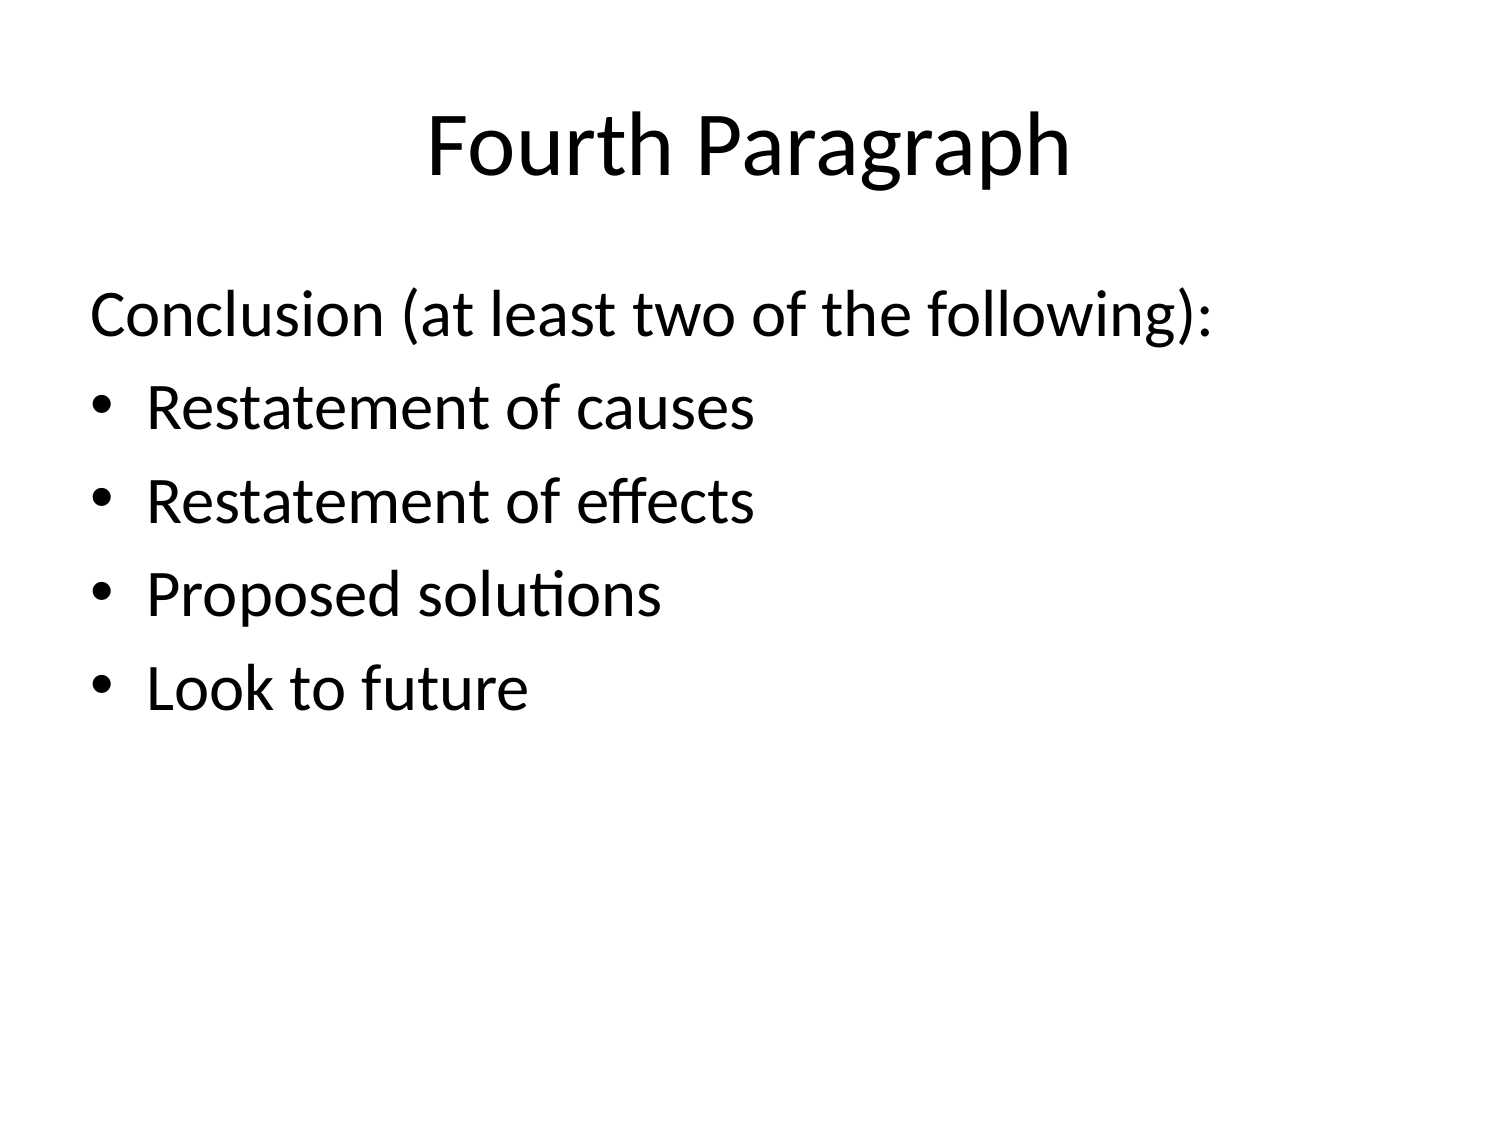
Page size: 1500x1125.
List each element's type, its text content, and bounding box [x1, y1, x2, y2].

list Conclusion (at least two of the following): Restatement of causes Restatement of effects Proposed solutions Look to future [75, 262, 1425, 1005]
title Fourth Paragraph [75, 45, 1425, 233]
